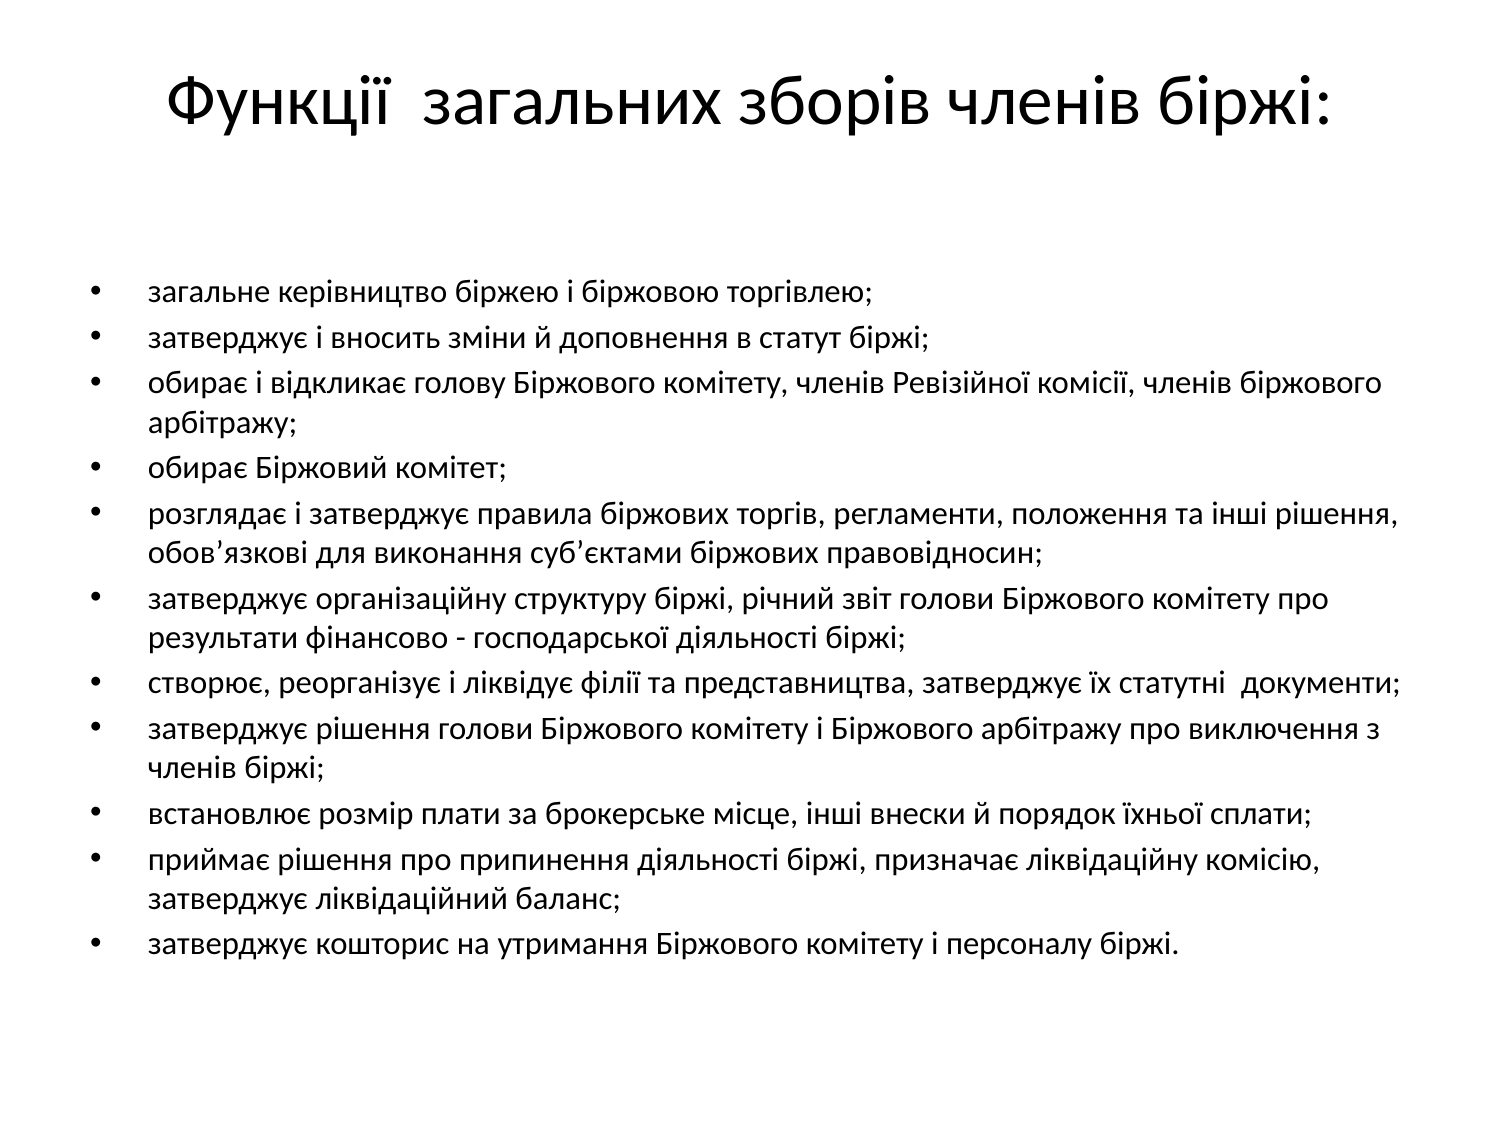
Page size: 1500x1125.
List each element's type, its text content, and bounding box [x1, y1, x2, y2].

title Функції загальних зборів членів біржі: [75, 45, 1425, 233]
list загальне керівництво біржею і біржовою торгівлею; затверджує і вносить зміни й доповнення в статут біржі; обирає і відкликає голову Біржового комітету, членів Ревізійної комісії, членів біржового арбітражу; обирає Біржовий комітет; розглядає і затверджує правила біржових торгів, регламенти, положення та інші рішення, обов’язкові для виконання суб’єктами біржових правовідносин; затверджує організаційну структуру біржі, річний звіт голови Біржового комітету про результати фінансово - господарської діяльності біржі; створює, реорганізує і ліквідує філії та представництва, затверджує їх статутні документи; затверджує рішення голови Біржового комітету і Біржового арбітражу про виключення з членів біржі; встановлює розмір плати за брокерське місце, інші внески й порядок їхньої сплати; приймає рішення про припинення діяльності біржі, призначає ліквідаційну комісію, затверджує ліквідаційний баланс; затверджує кошторис на утримання Біржового комітету і персоналу біржі. [75, 262, 1425, 1005]
